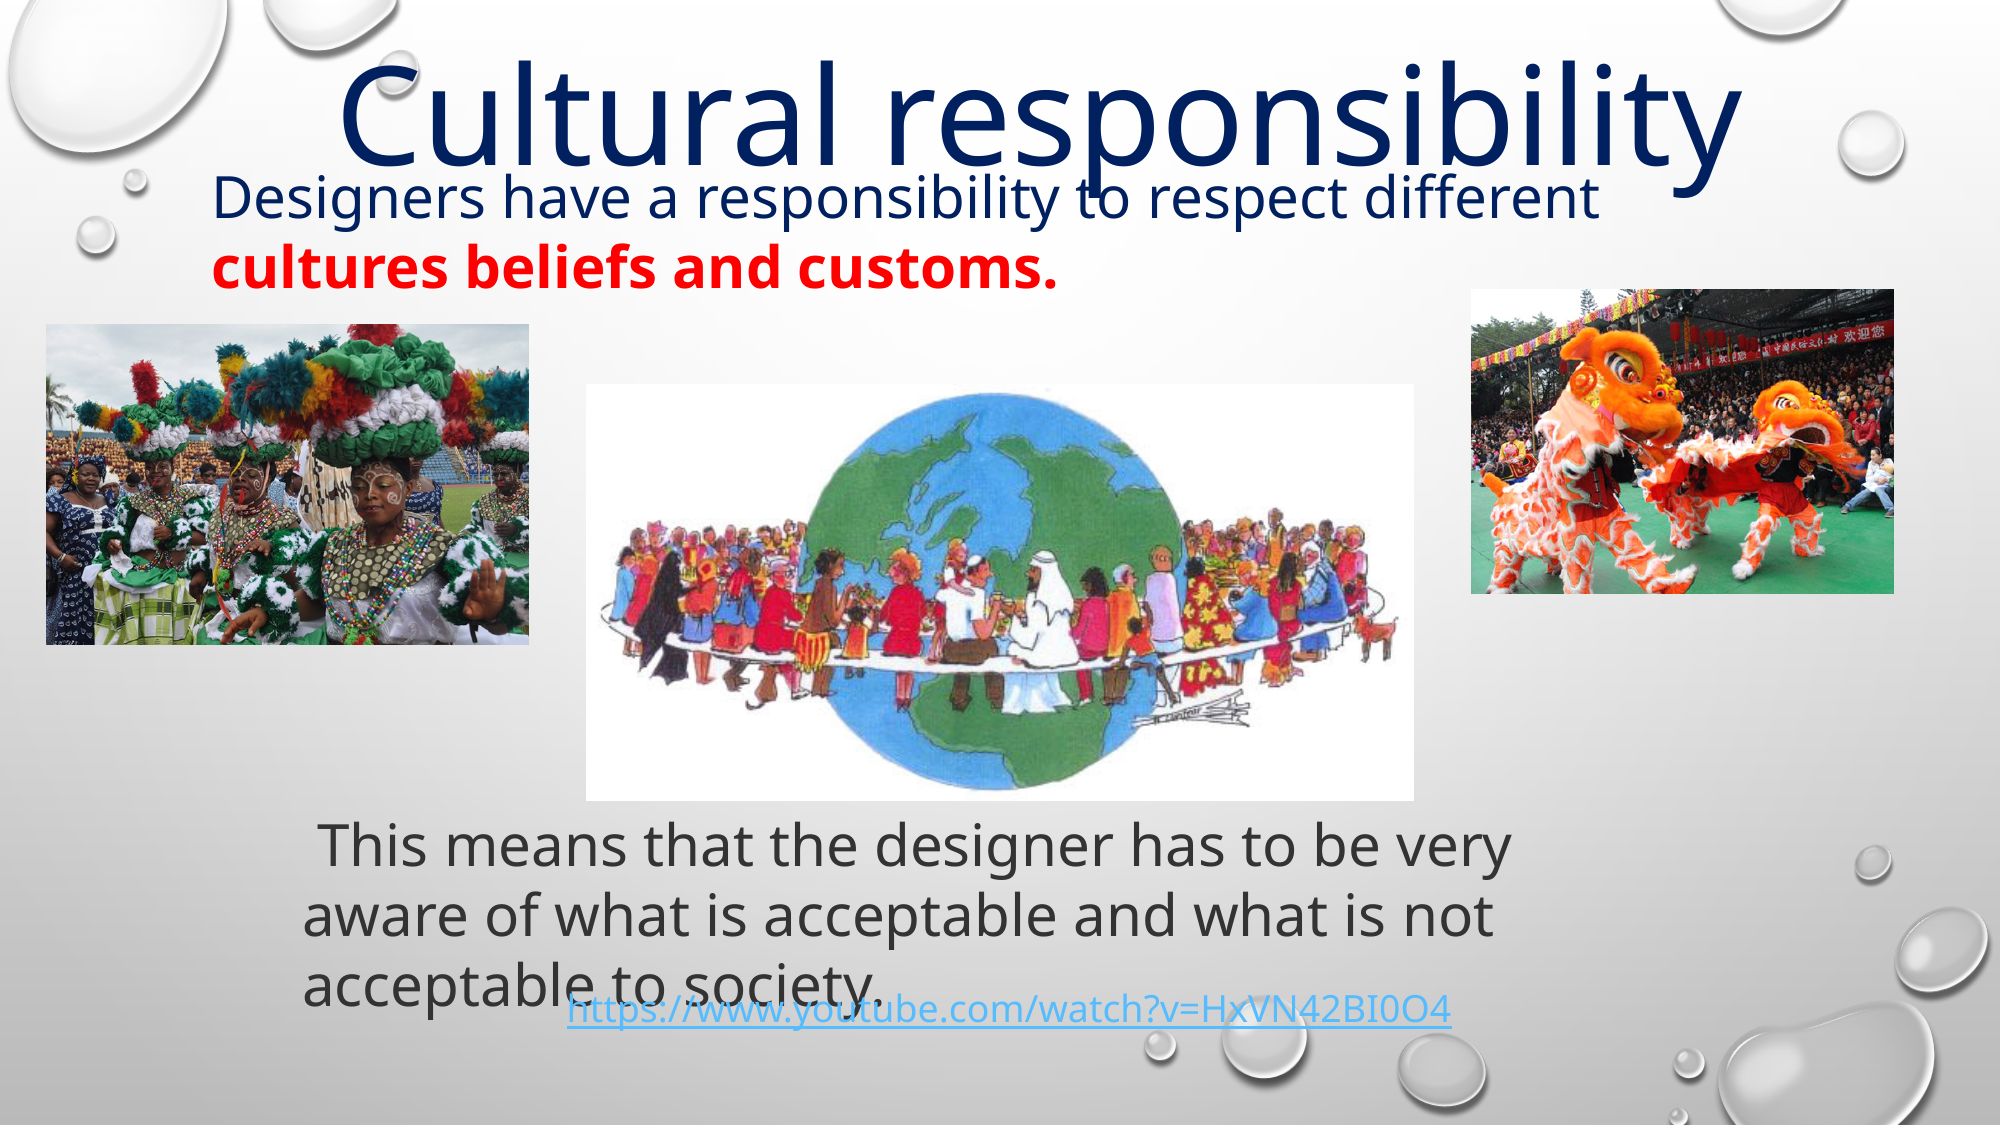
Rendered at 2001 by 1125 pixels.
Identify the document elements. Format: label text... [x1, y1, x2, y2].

text_box https://www.youtube.com/watch?v=HxVN42BI0O4 [551, 978, 1467, 1044]
text_box This means that the designer has to be very aware of what is acceptable and what is not acceptable to society. [287, 800, 1655, 1026]
picture [0, 0, 2000, 1125]
text_box Cultural responsibility [321, 20, 1794, 152]
text_box Designers have a responsibility to respect different cultures beliefs and customs. [196, 152, 1805, 308]
